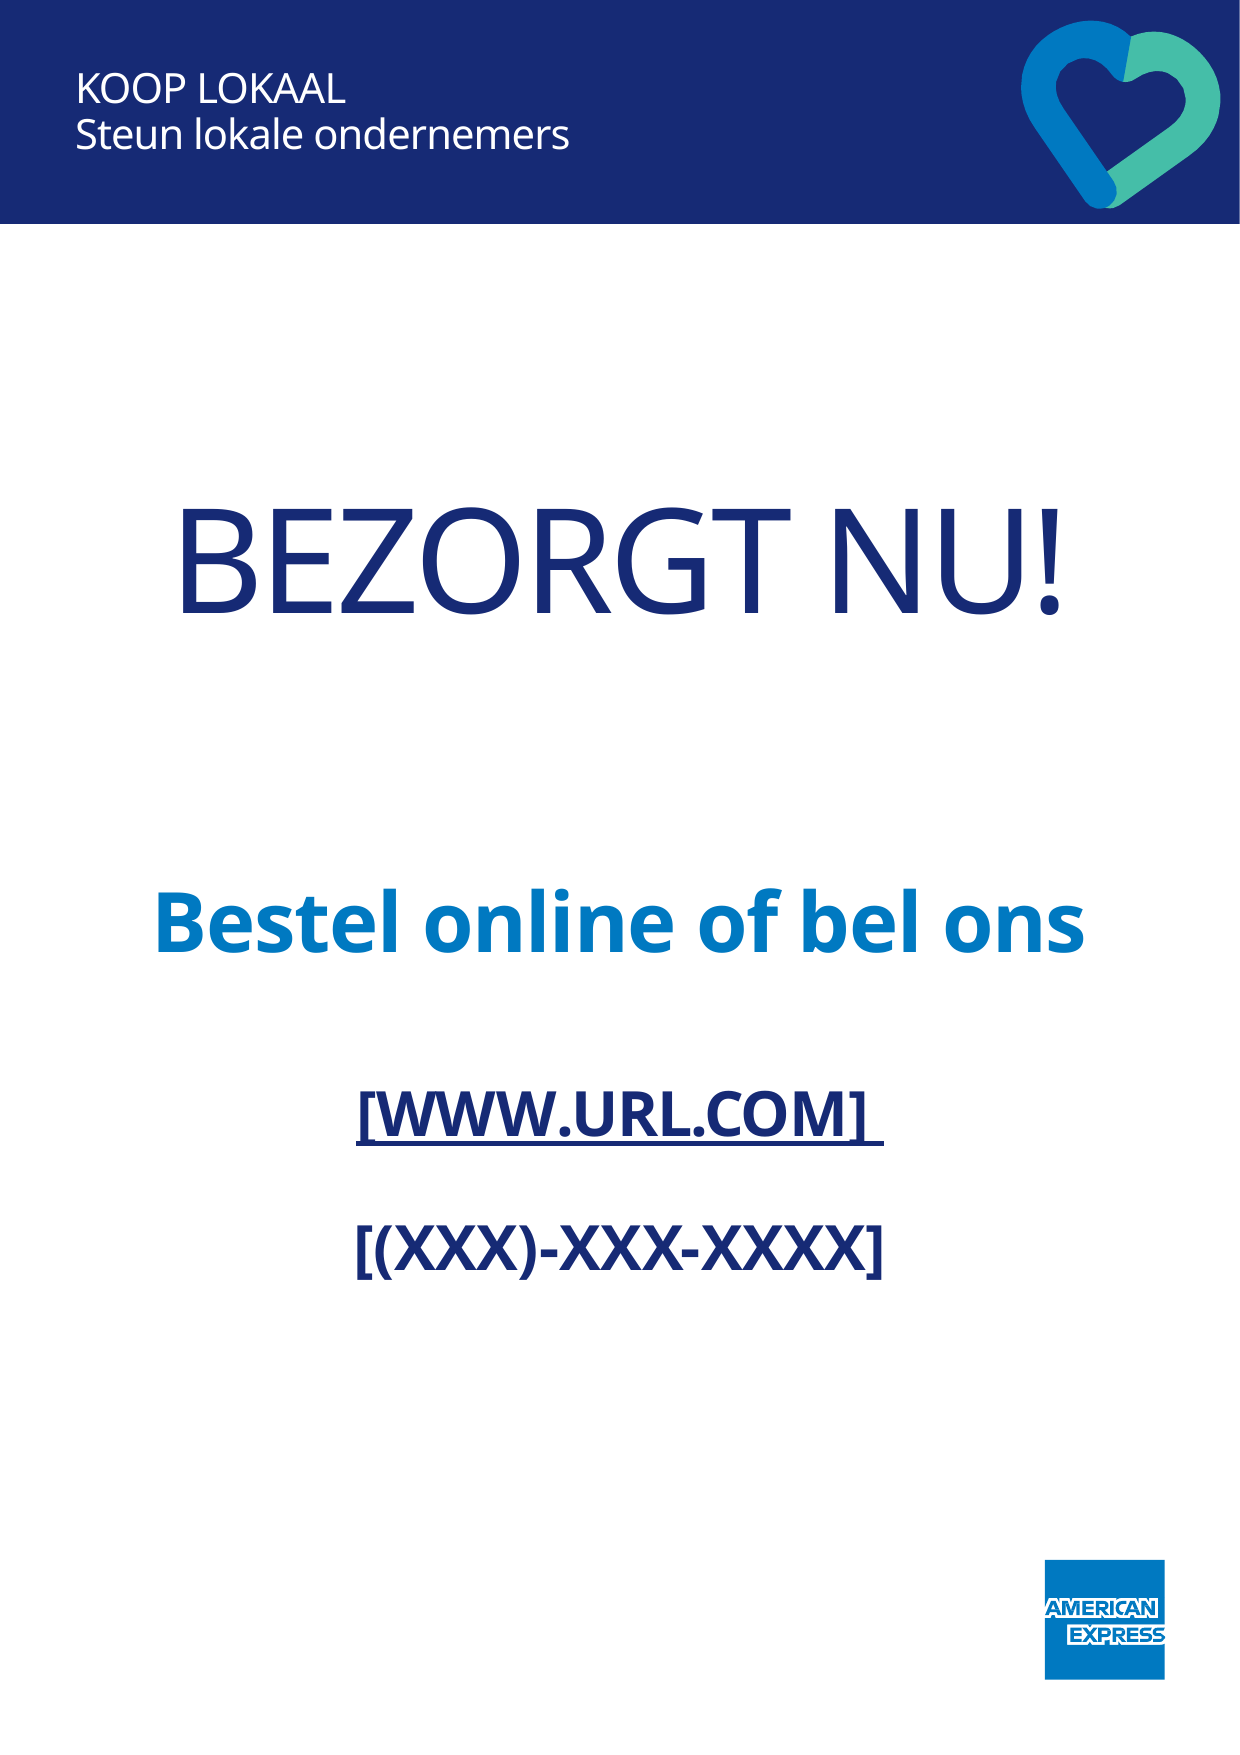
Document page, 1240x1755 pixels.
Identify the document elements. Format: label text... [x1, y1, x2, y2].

text_box [1070, 1627, 1111, 1642]
text_box [1045, 1600, 1080, 1616]
text_box KOOP LOKAAL Steun lokale ondernemers [72, 64, 662, 158]
text_box [1044, 1559, 1165, 1680]
text_box [1115, 1600, 1155, 1616]
text_box [1106, 31, 1221, 209]
text_box Bestel online of bel ons [WWW.URL.COM] [(XXX)-XXX-XXXX] [109, 867, 1130, 1284]
text_box [1082, 1600, 1094, 1616]
text_box [1095, 1600, 1114, 1616]
text_box [1021, 20, 1132, 209]
text_box [0, 0, 1240, 224]
text_box [1112, 1627, 1166, 1642]
title BEZORGT NU! [98, 465, 1142, 790]
